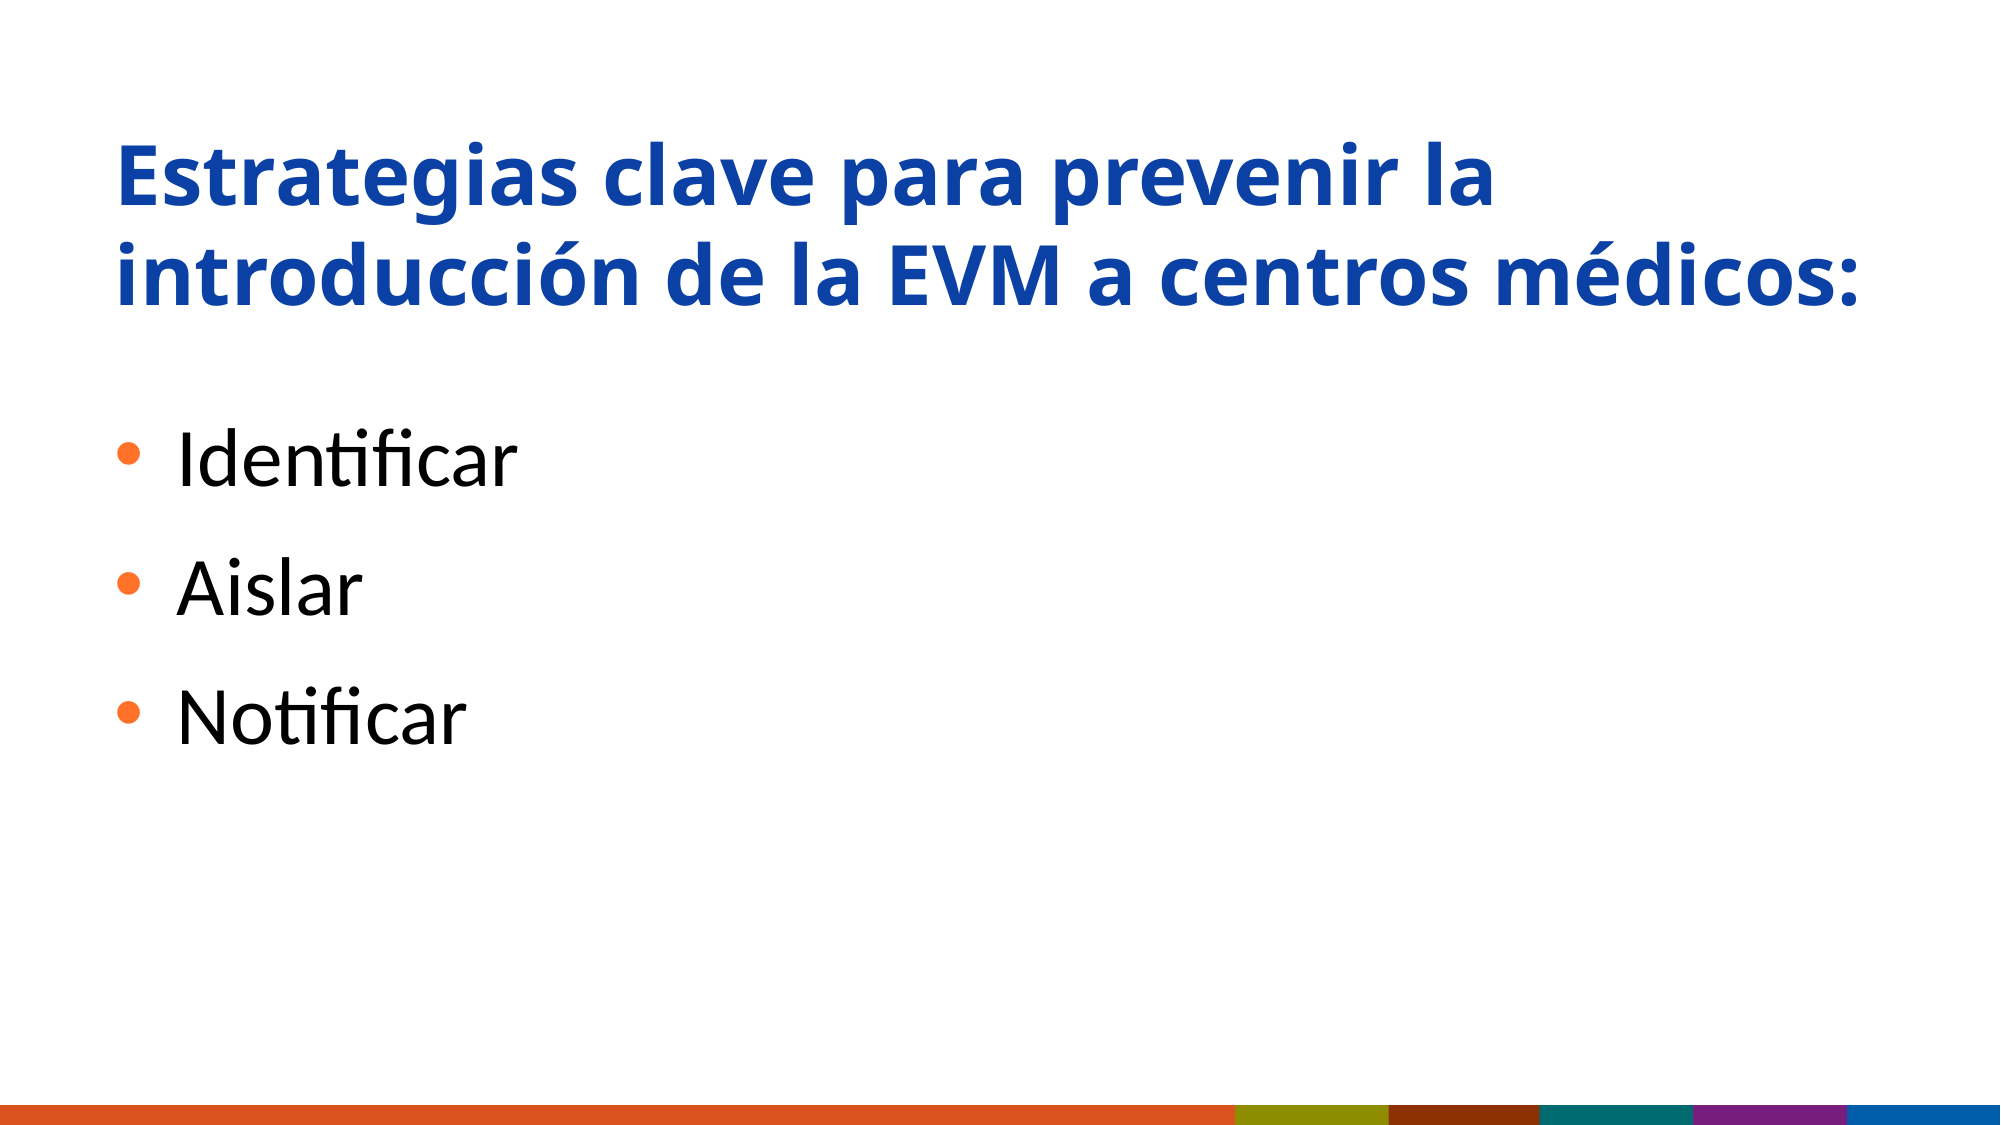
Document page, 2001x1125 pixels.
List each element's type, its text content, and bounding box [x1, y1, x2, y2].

picture [0, 1105, 2000, 1125]
list Identificar Aislar Notificar [99, 395, 1900, 1081]
title Estrategias clave para prevenir la introducción de la EVM a centros médicos: [99, 101, 1900, 330]
